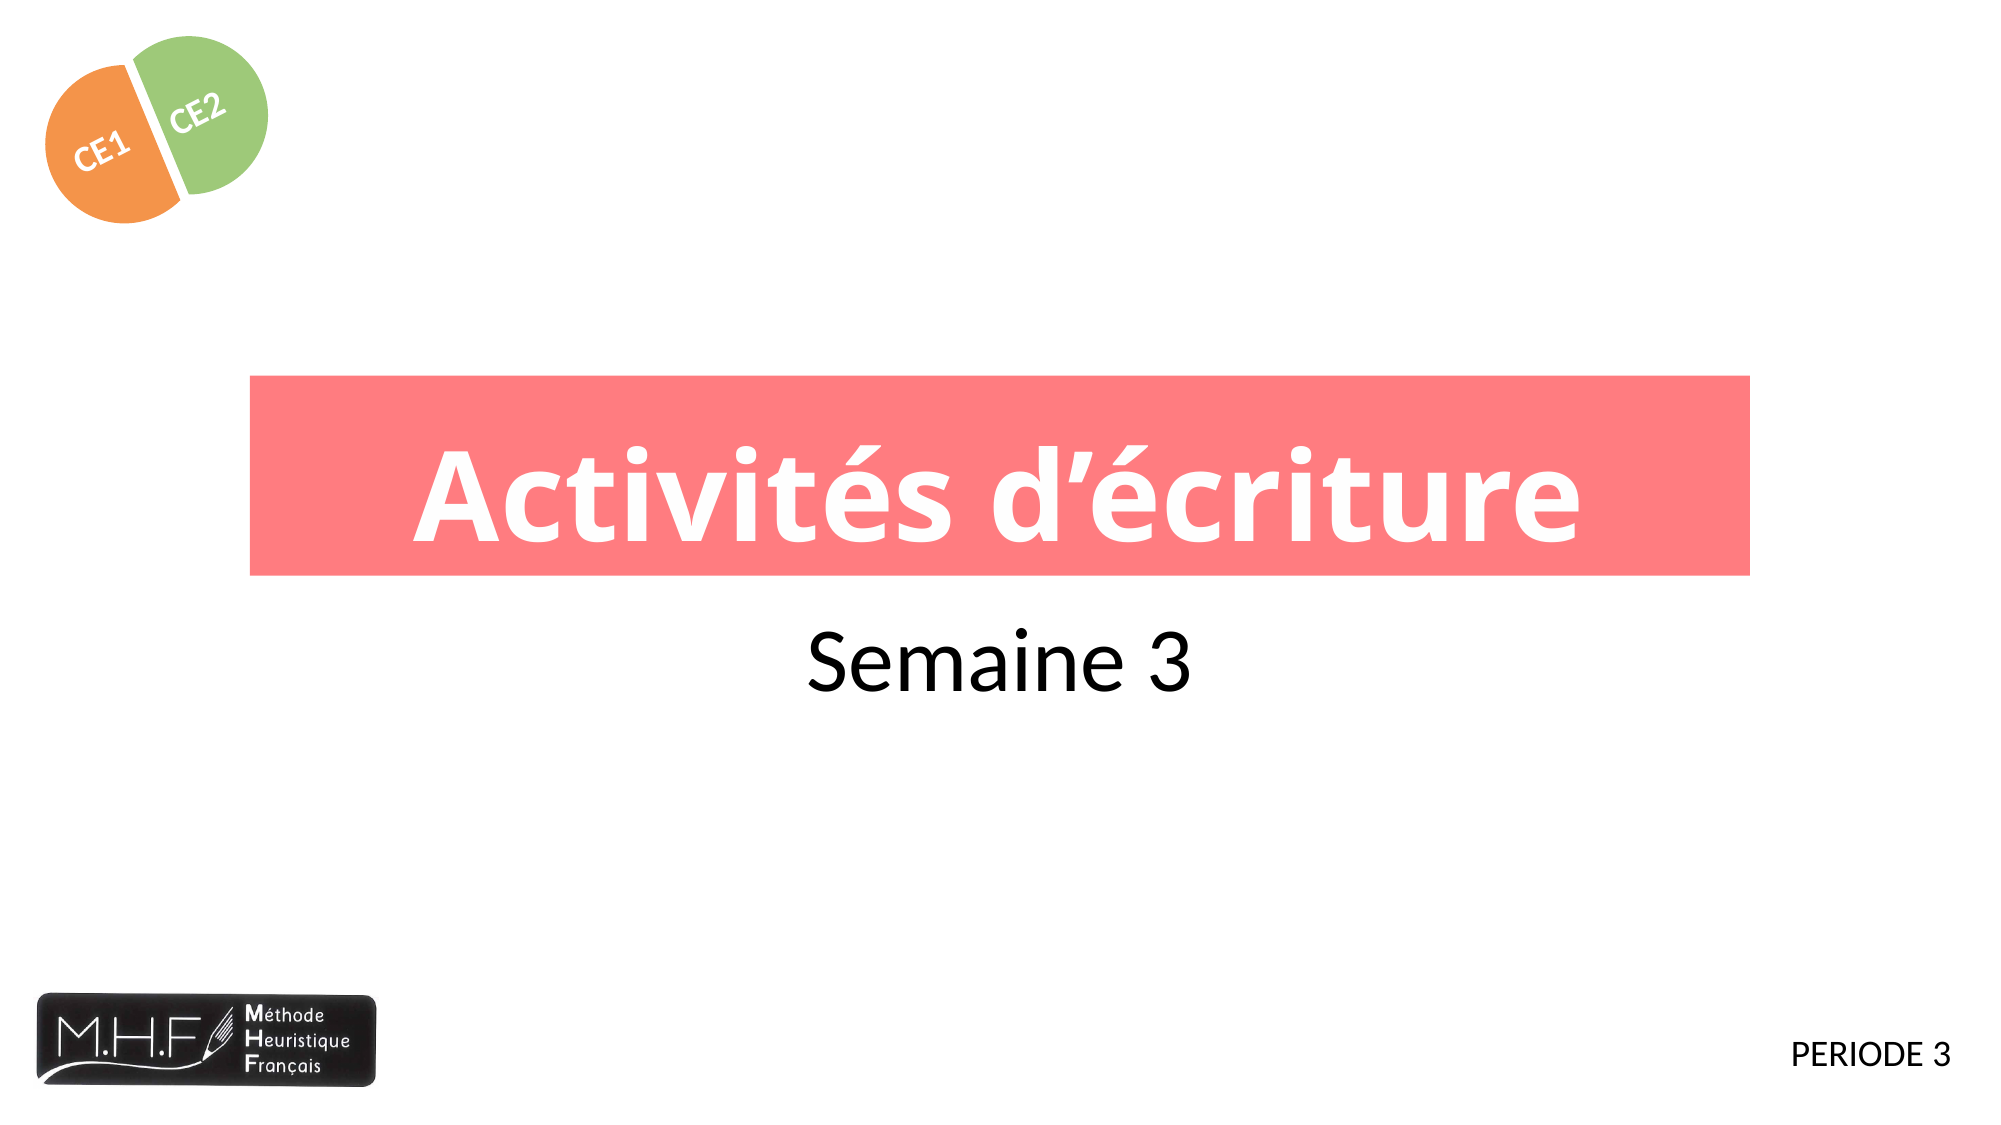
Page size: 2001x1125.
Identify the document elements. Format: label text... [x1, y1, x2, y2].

subtitle Semaine 3 [249, 604, 1750, 877]
title Activités d’écriture [249, 375, 1750, 576]
text_box PERIODE 3 [1362, 1021, 1967, 1082]
picture [33, 990, 379, 1089]
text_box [45, 35, 269, 224]
